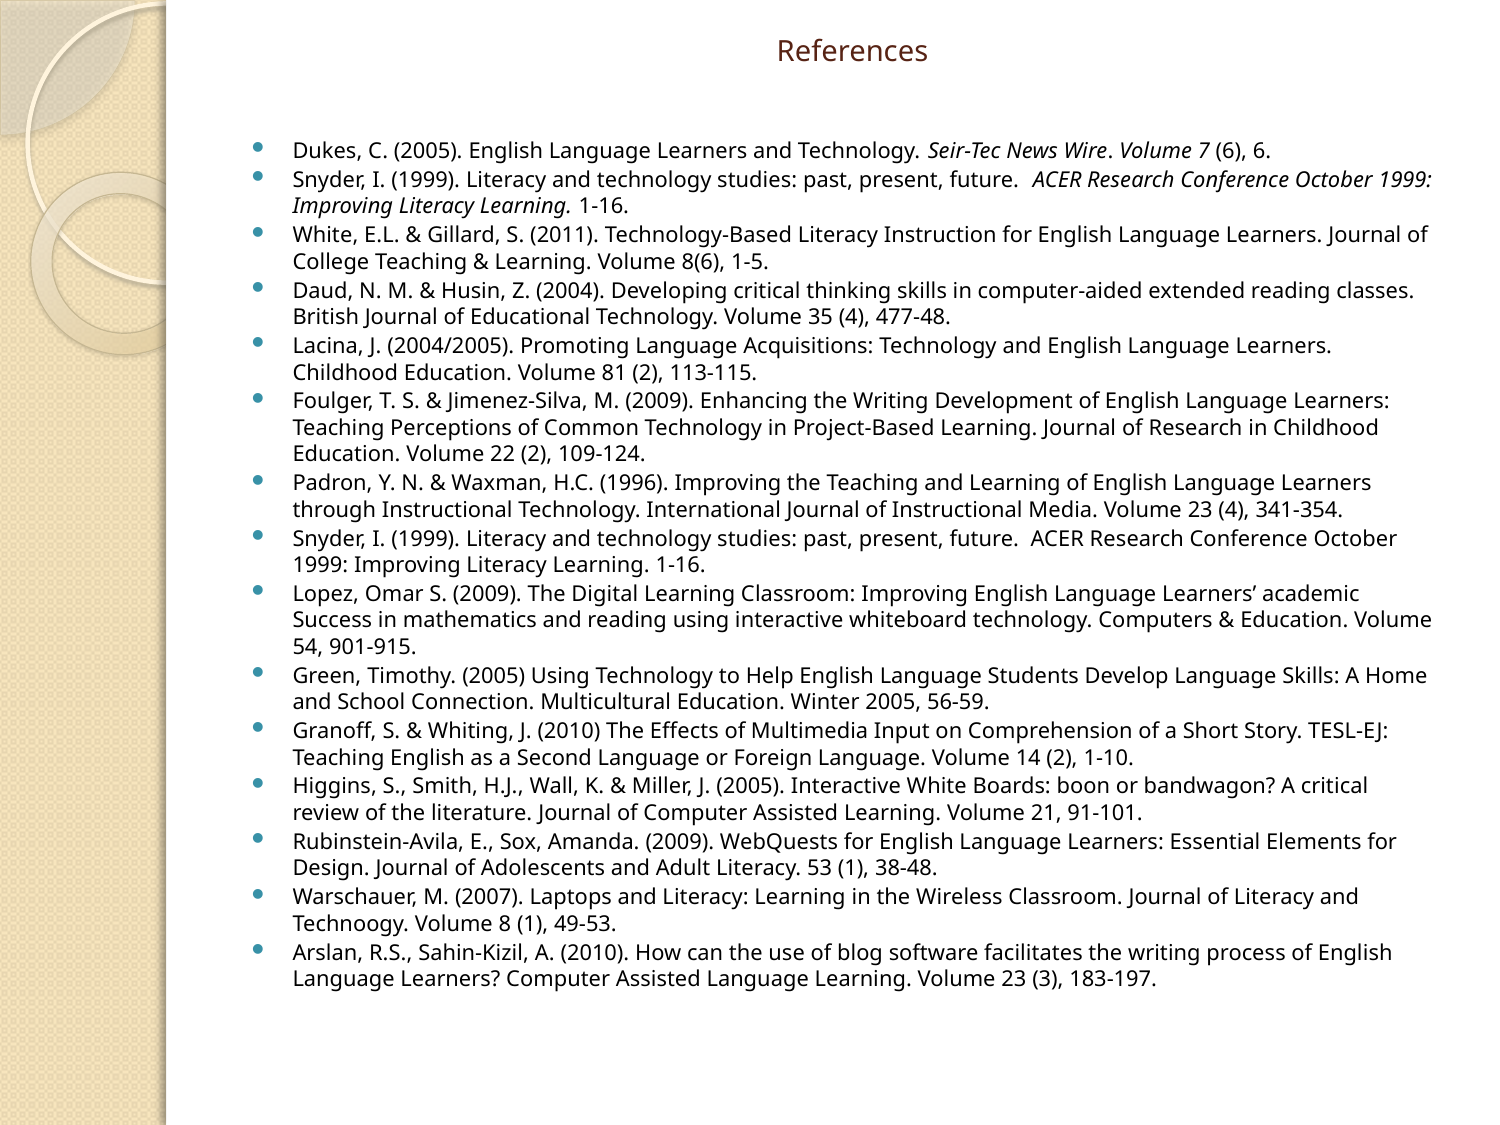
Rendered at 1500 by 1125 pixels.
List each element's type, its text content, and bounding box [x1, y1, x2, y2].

list Dukes, C. (2005). English Language Learners and Technology. Seir-Tec News Wire. Volume 7 (6), 6. Snyder, I. (1999). Literacy and technology studies: past, present, future. ACER Research Conference October 1999: Improving Literacy Learning. 1-16. White, E.L. & Gillard, S. (2011). Technology-Based Literacy Instruction for English Language Learners. Journal of College Teaching & Learning. Volume 8(6), 1-5. Daud, N. M. & Husin, Z. (2004). Developing critical thinking skills in computer-aided extended reading classes. British Journal of Educational Technology. Volume 35 (4), 477-48. Lacina, J. (2004/2005). Promoting Language Acquisitions: Technology and English Language Learners. Childhood Education. Volume 81 (2), 113-115. Foulger, T. S. & Jimenez-Silva, M. (2009). Enhancing the Writing Development of English Language Learners: Teaching Perceptions of Common Technology in Project-Based Learning. Journal of Research in Childhood Education. Volume 22 (2), 109-124. Padron, Y. N. & Waxman, H.C. (1996). Improving the Teaching and Learning of English Language Learners through Instructional Technology. International Journal of Instructional Media. Volume 23 (4), 341-354. Snyder, I. (1999). Literacy and technology studies: past, present, future. ACER Research Conference October 1999: Improving Literacy Learning. 1-16. Lopez, Omar S. (2009). The Digital Learning Classroom: Improving English Language Learners’ academic Success in mathematics and reading using interactive whiteboard technology. Computers & Education. Volume 54, 901-915. Green, Timothy. (2005) Using Technology to Help English Language Students Develop Language Skills: A Home and School Connection. Multicultural Education. Winter 2005, 56-59. Granoff, S. & Whiting, J. (2010) The Effects of Multimedia Input on Comprehension of a Short Story. TESL-EJ: Teaching English as a Second Language or Foreign Language. Volume 14 (2), 1-10. Higgins, S., Smith, H.J., Wall, K. & Miller, J. (2005). Interactive White Boards: boon or bandwagon? A critical review of the literature. Journal of Computer Assisted Learning. Volume 21, 91-101. Rubinstein-Avila, E., Sox, Amanda. (2009). WebQuests for English Language Learners: Essential Elements for Design. Journal of Adolescents and Adult Literacy. 53 (1), 38-48. Warschauer, M. (2007). Laptops and Literacy: Learning in the Wireless Classroom. Journal of Literacy and Technoogy. Volume 8 (1), 49-53. Arslan, R.S., Sahin-Kizil, A. (2010). How can the use of blog software facilitates the writing process of English Language Learners? Computer Assisted Language Learning. Volume 23 (3), 183-197. [225, 99, 1455, 1075]
title References [237, 24, 1468, 75]
